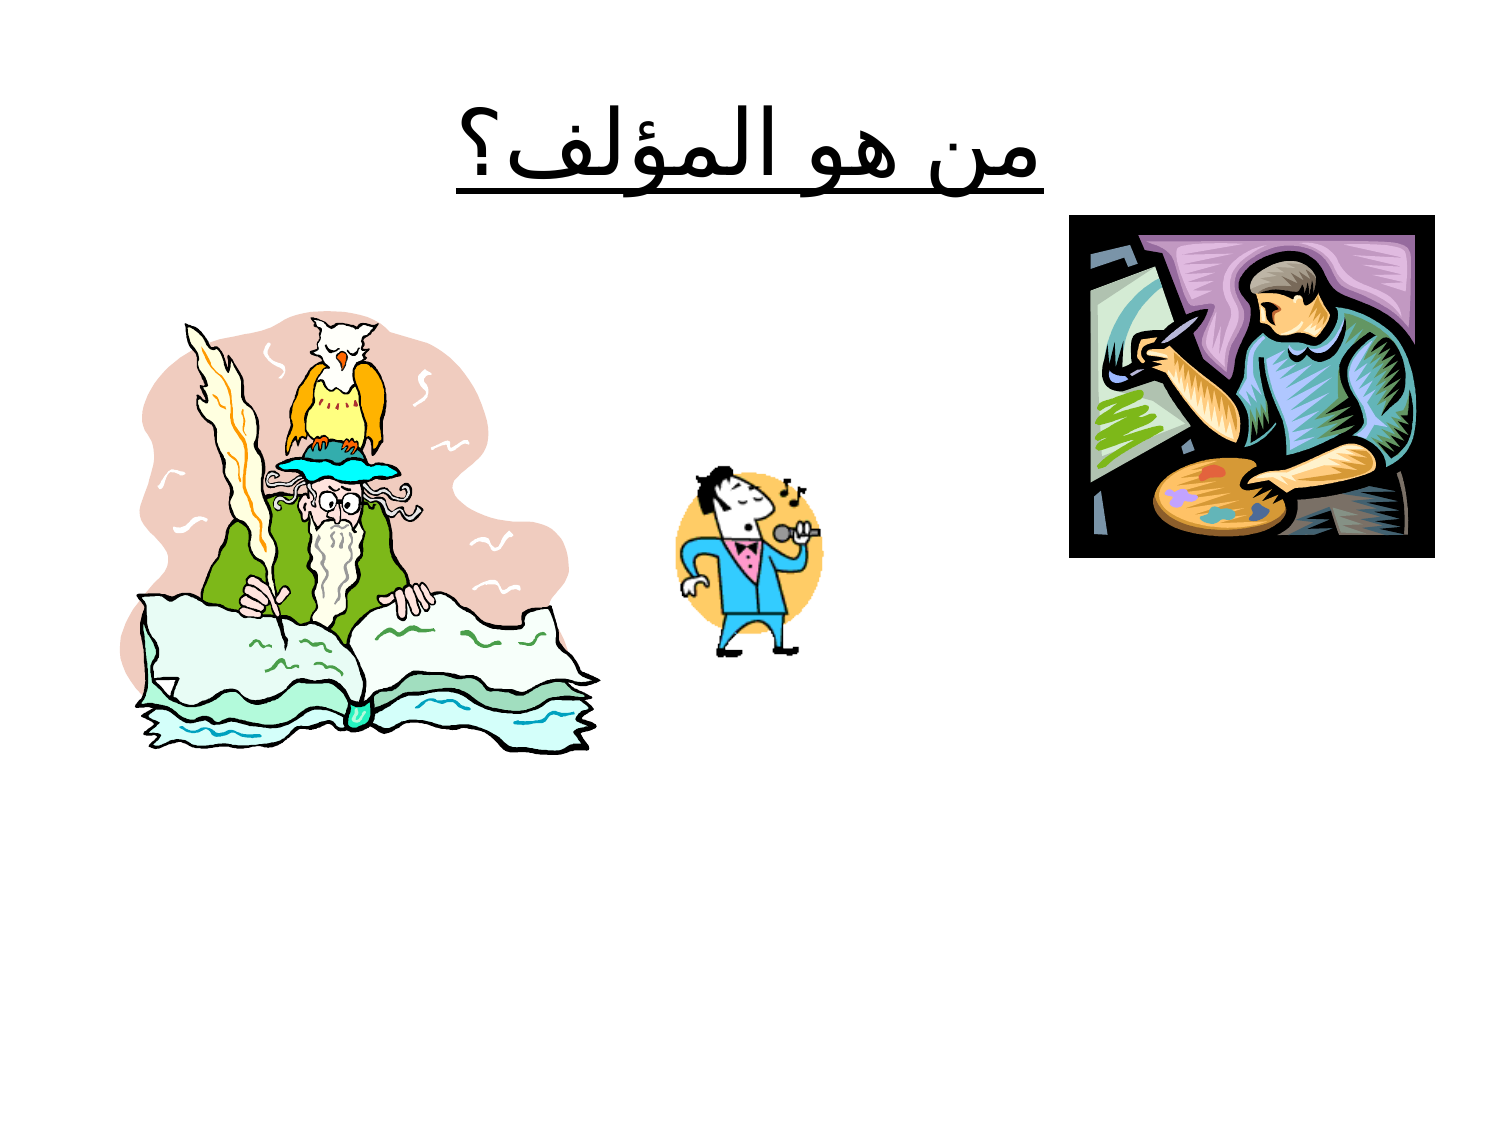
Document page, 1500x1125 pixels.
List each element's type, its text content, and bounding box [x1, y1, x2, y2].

picture [670, 463, 830, 662]
picture [1068, 209, 1441, 563]
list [111, 302, 609, 764]
title من هو المؤلف؟ [75, 45, 1425, 233]
